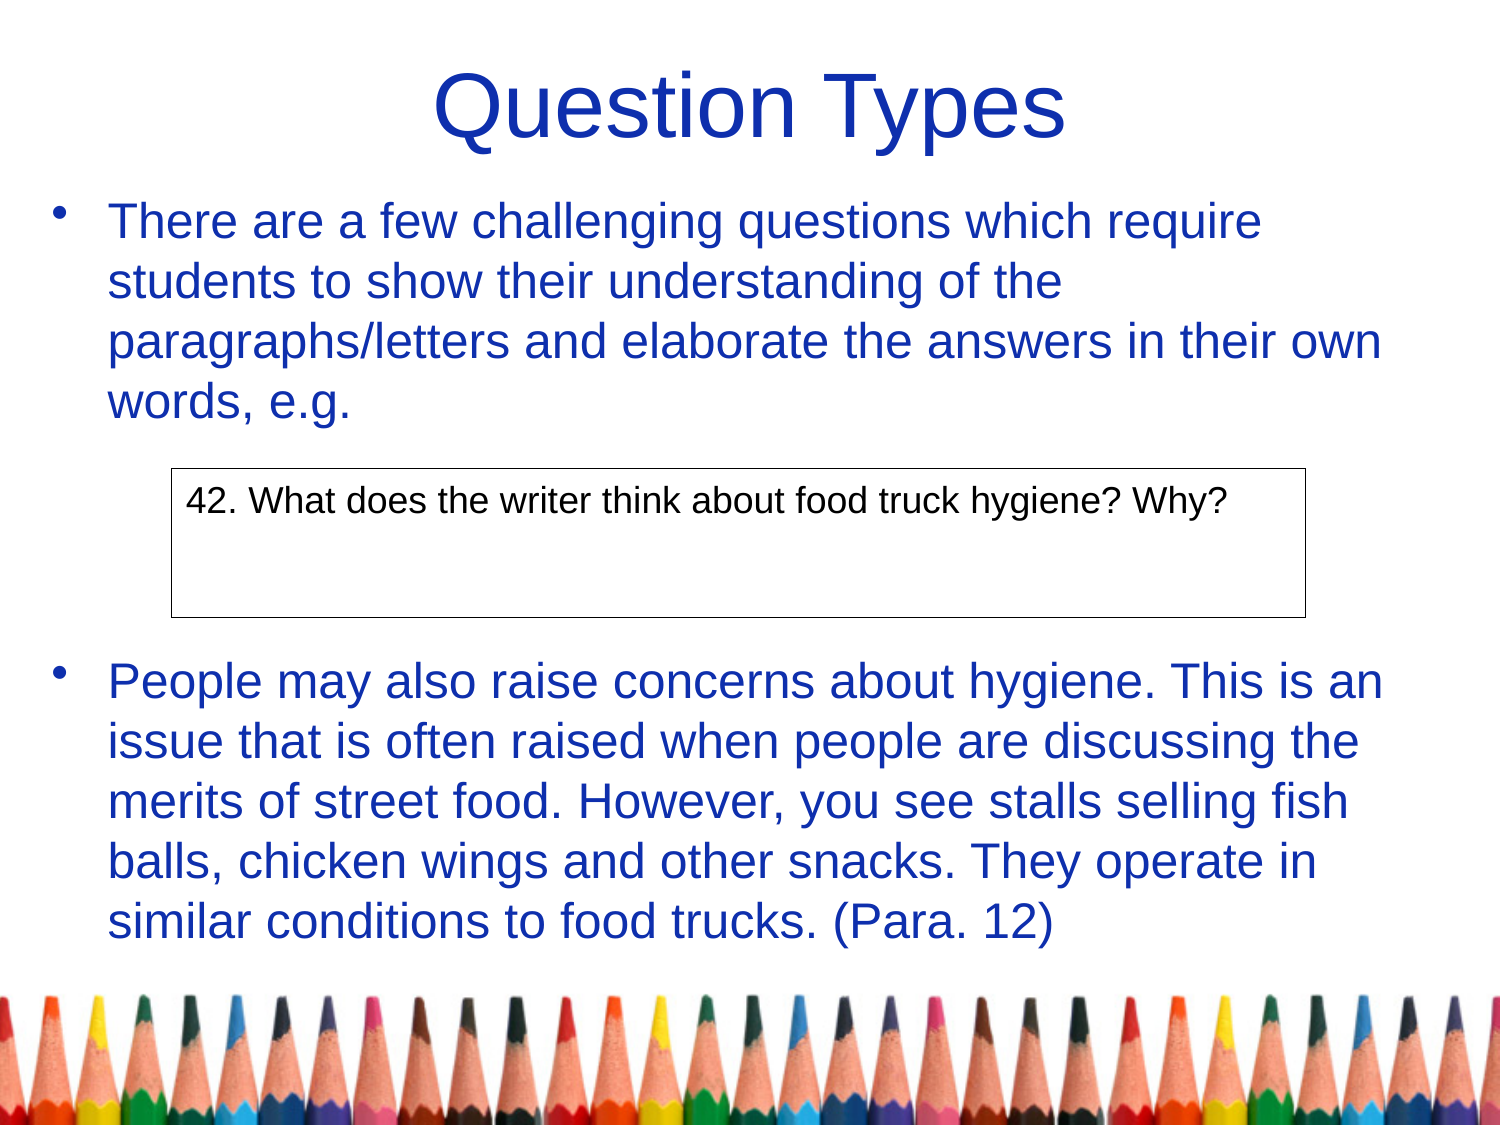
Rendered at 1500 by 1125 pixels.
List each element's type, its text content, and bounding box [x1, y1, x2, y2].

picture [0, 0, 1500, 1125]
list There are a few challenging questions which require students to show their understanding of the paragraphs/letters and elaborate the answers in their own words, e.g. People may also raise concerns about hygiene. This is an issue that is often raised when people are discussing the merits of street food. However, you see stalls selling fish balls, chicken wings and other snacks. They operate in similar conditions to food trucks. (Para. 12) [36, 181, 1450, 976]
title Question Types [75, 45, 1425, 157]
text_box 42. What does the writer think about food truck hygiene? Why? [171, 468, 1306, 618]
